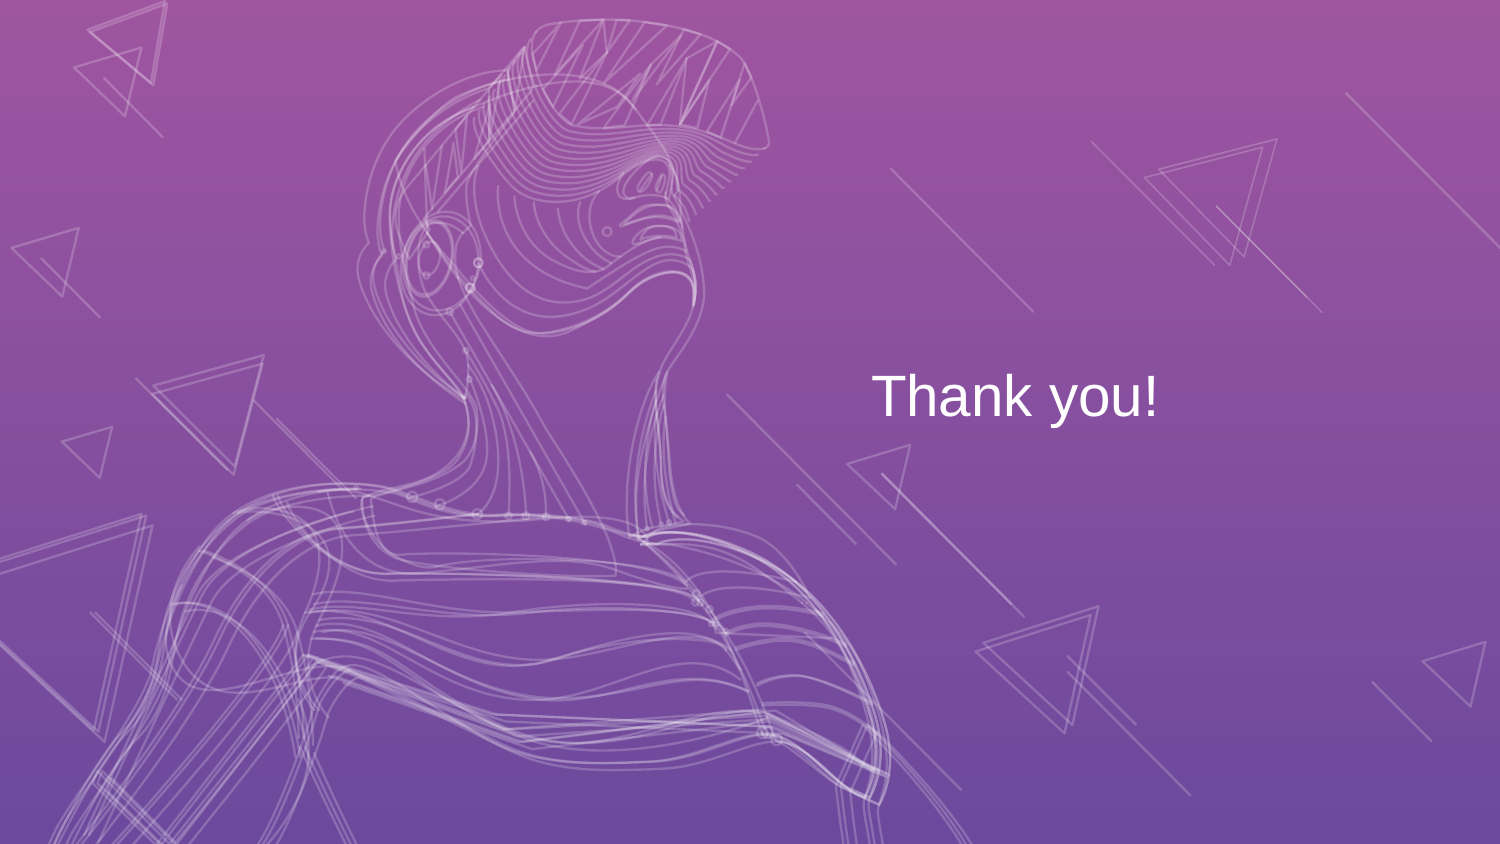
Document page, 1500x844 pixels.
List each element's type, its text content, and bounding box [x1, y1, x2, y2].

title Thank you! [856, 351, 1269, 431]
